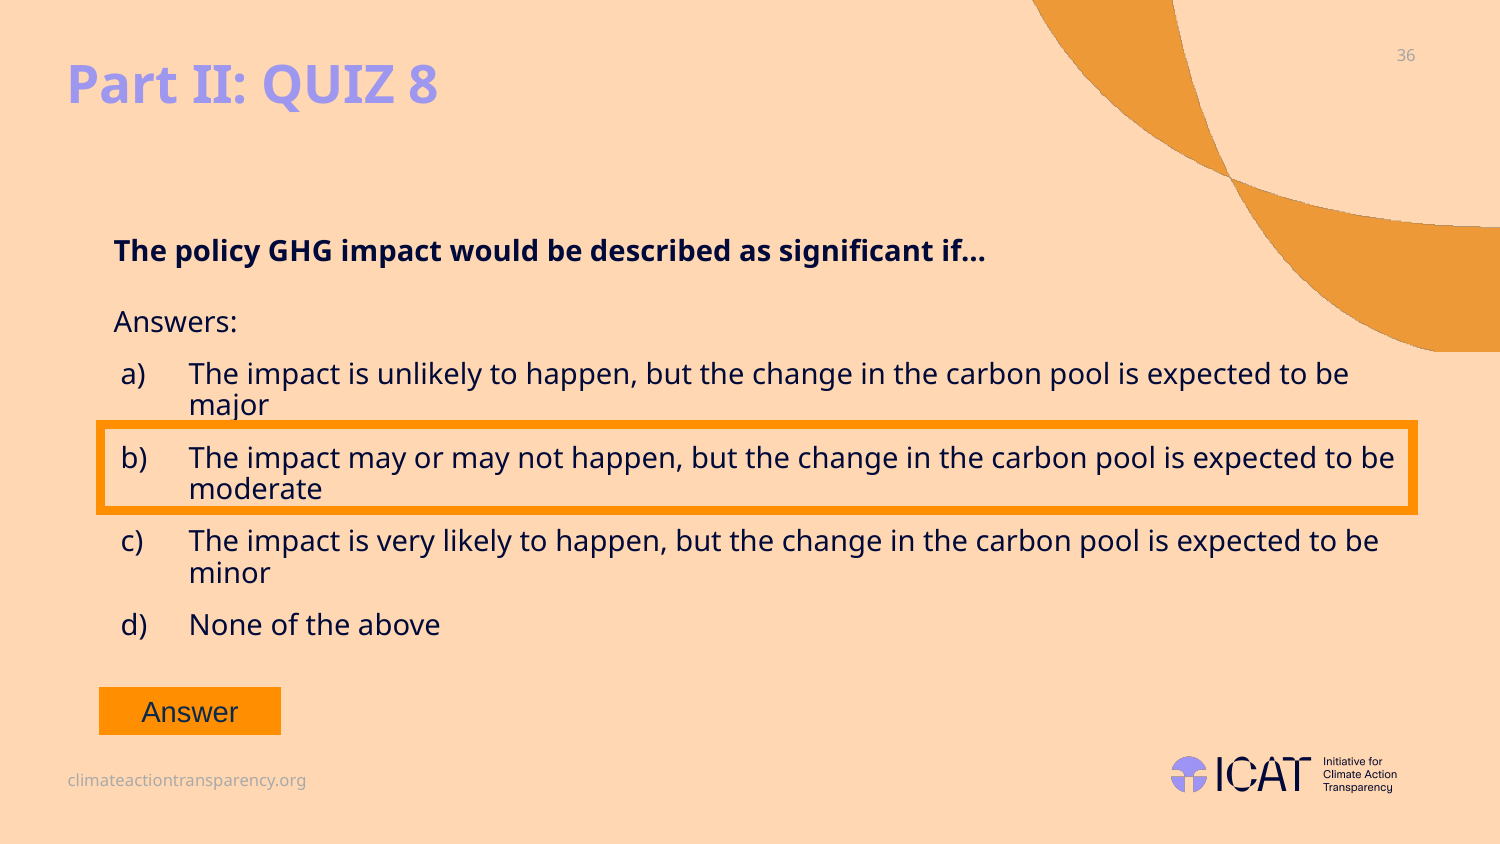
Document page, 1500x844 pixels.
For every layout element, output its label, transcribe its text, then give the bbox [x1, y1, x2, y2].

picture [1171, 724, 1430, 824]
text_box Answer [100, 688, 280, 734]
list Answers: The impact is unlikely to happen, but the change in the carbon pool is expected to be major The impact may or may not happen, but the change in the carbon pool is expected to be moderate The impact is very likely to happen, but the change in the carbon pool is expected to be minor None of the above [98, 326, 1412, 659]
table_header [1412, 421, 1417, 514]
text_box [100, 424, 1413, 511]
title Part II: QUIZ 8 [51, 35, 1449, 130]
list The policy GHG impact would be described as significant if… [98, 167, 1416, 326]
picture [976, 0, 1500, 352]
